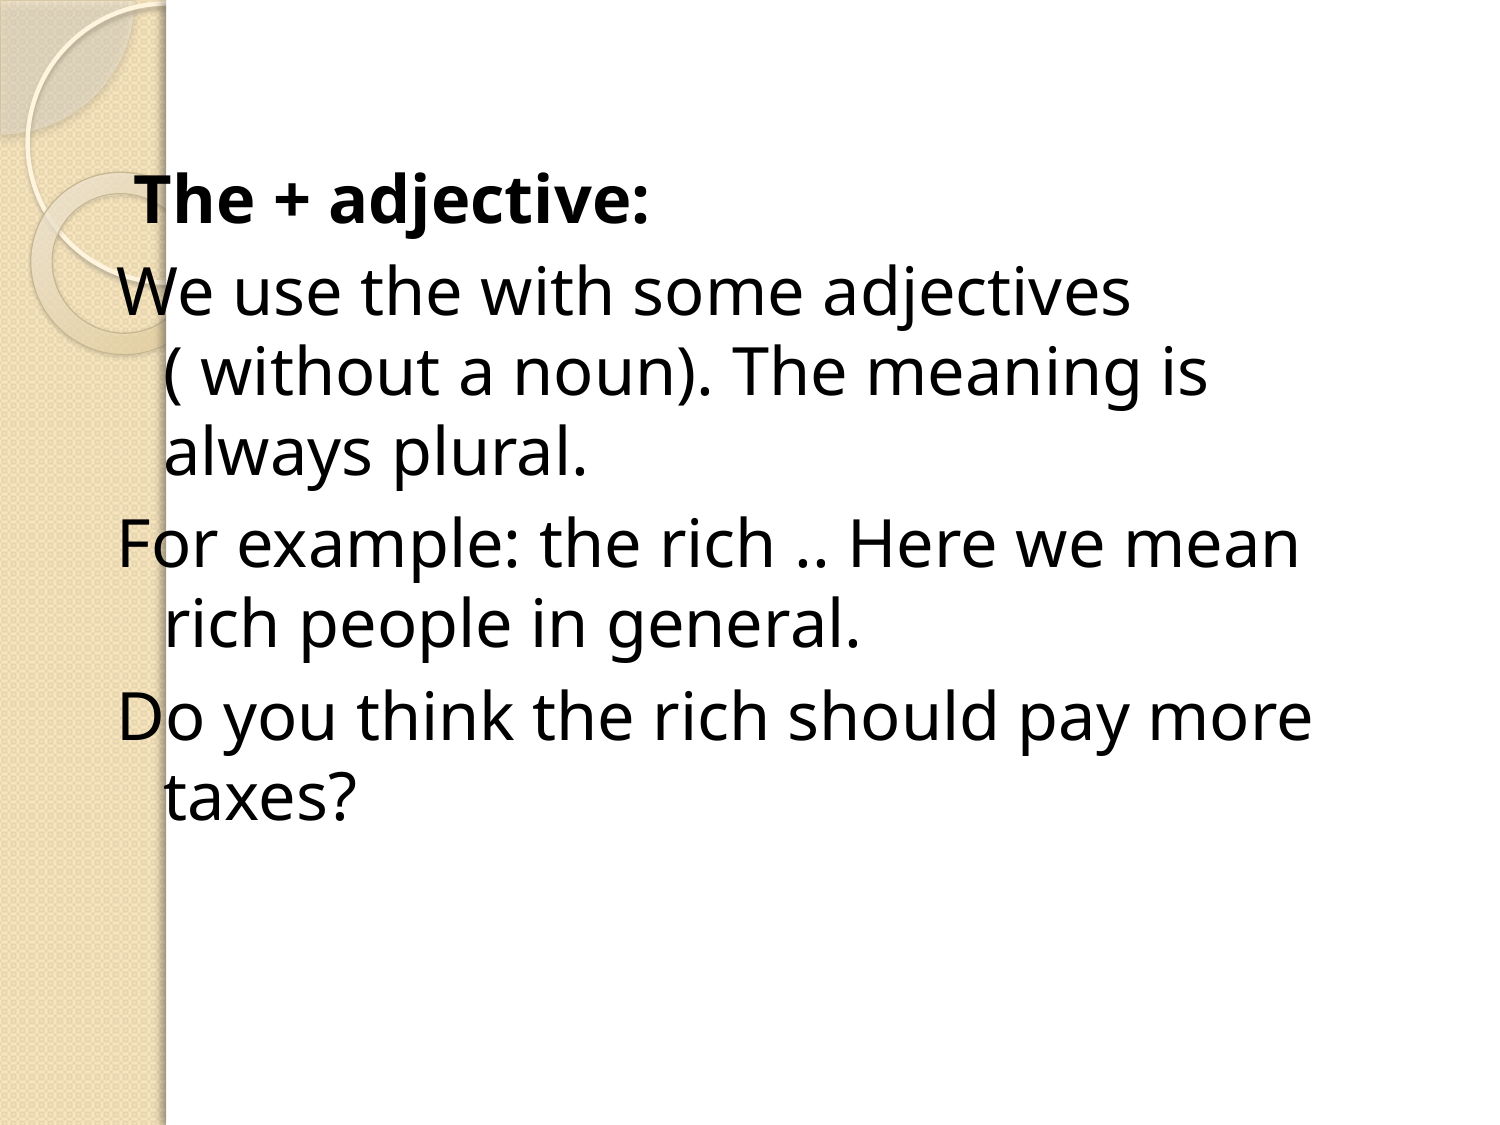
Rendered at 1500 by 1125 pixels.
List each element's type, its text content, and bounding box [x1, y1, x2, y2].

list The + adjective: We use the with some adjectives ( without a noun). The meaning is always plural. For example: the rich .. Here we mean rich people in general. Do you think the rich should pay more taxes? [88, 149, 1425, 1005]
